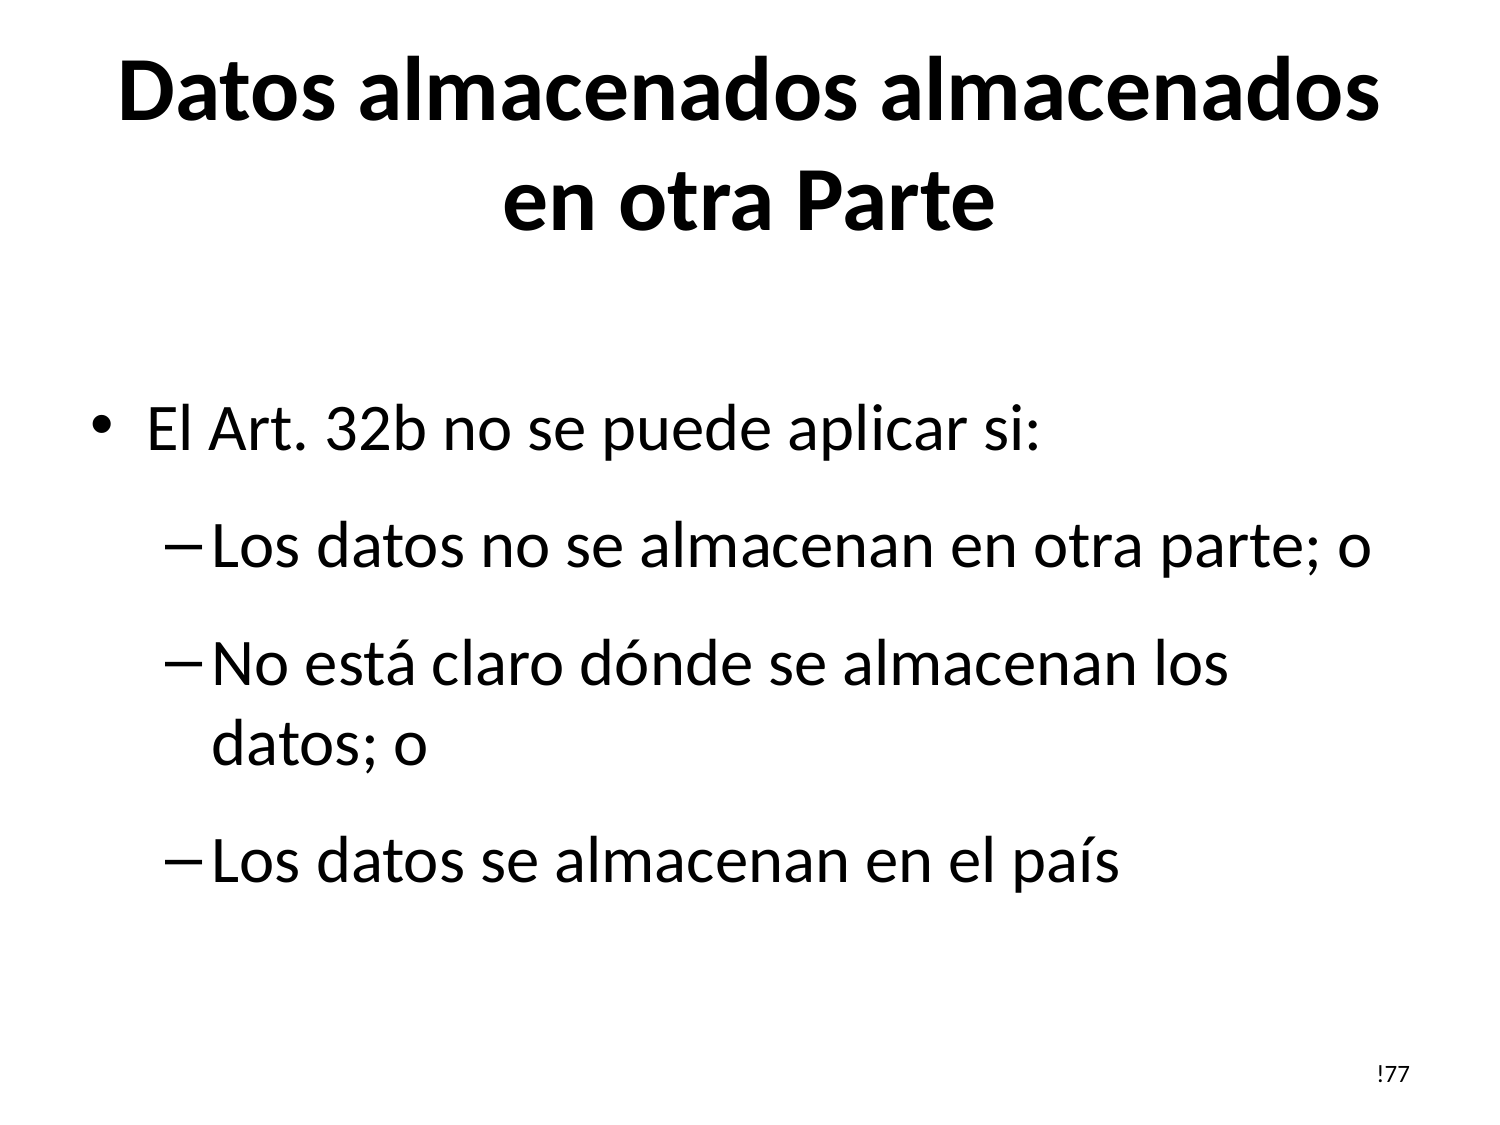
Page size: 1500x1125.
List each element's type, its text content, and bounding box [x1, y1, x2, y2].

slide_number !77 [1074, 1042, 1425, 1103]
list El Art. 32b no se puede aplicar si: Los datos no se almacenan en otra parte; o No está claro dónde se almacenan los datos; o Los datos se almacenan en el país [75, 376, 1425, 967]
title Datos almacenados almacenados en otra Parte [75, 45, 1425, 233]
